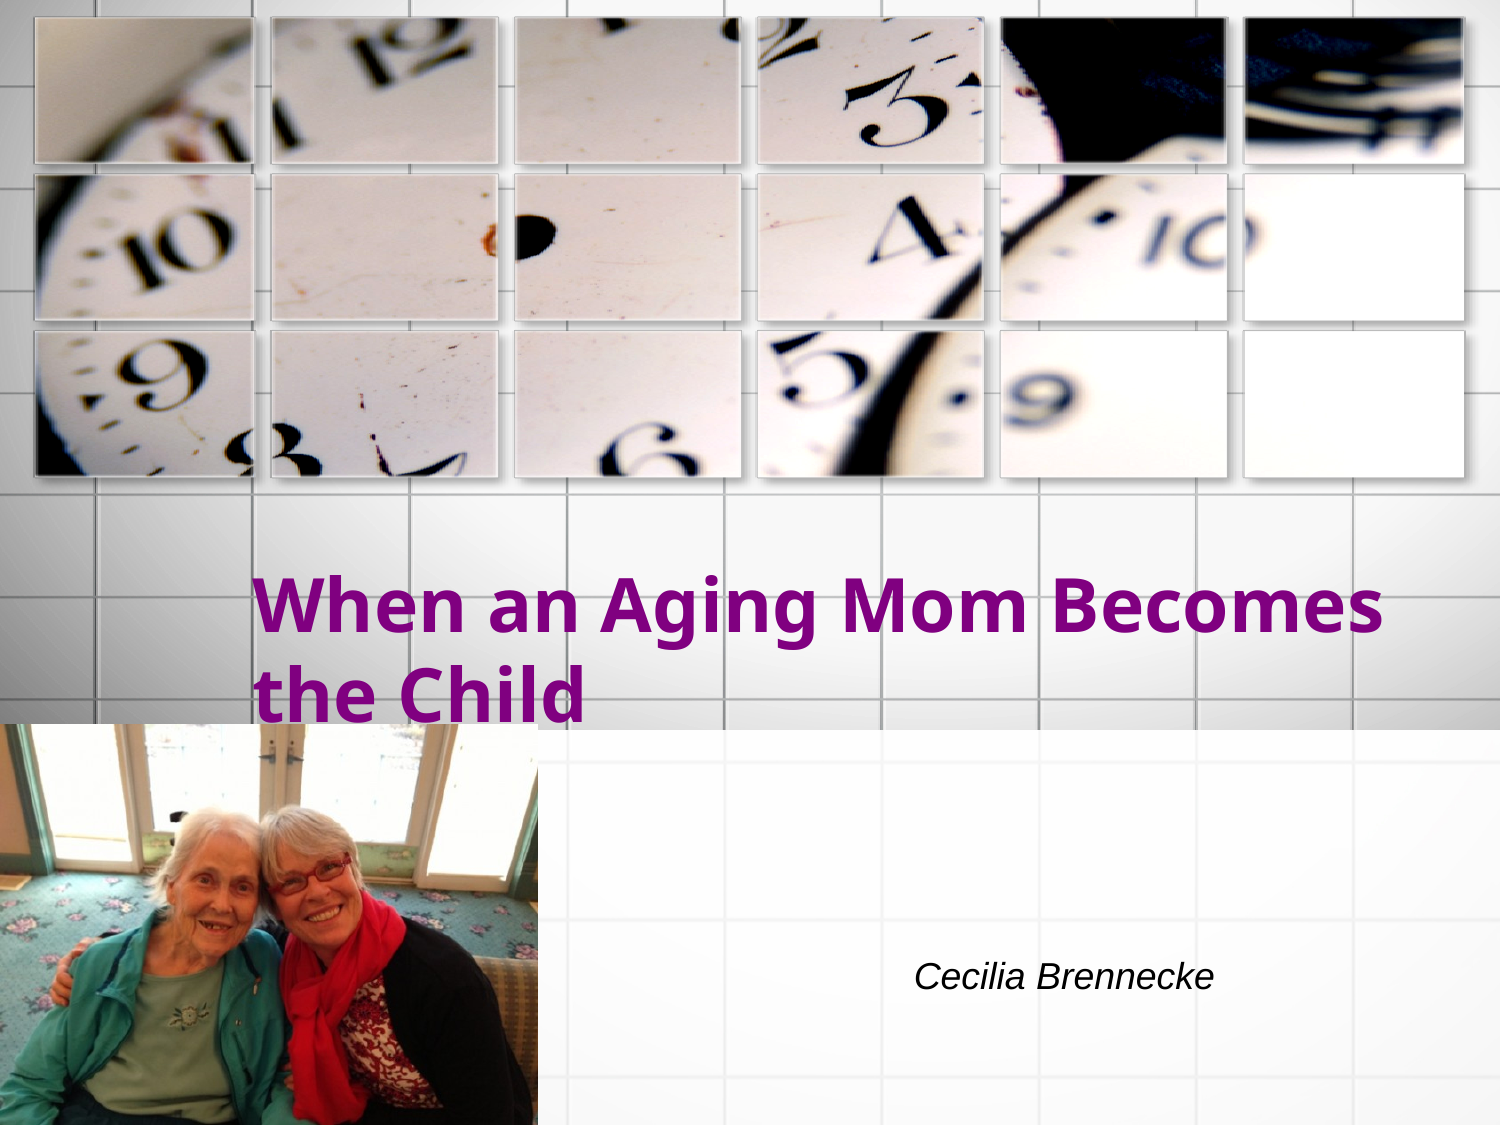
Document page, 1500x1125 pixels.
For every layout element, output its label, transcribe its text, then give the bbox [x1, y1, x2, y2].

text_box When an Aging Mom Becomes the Child Cecilia Brennecke [541, 739, 1438, 1005]
picture [0, 0, 1500, 1125]
